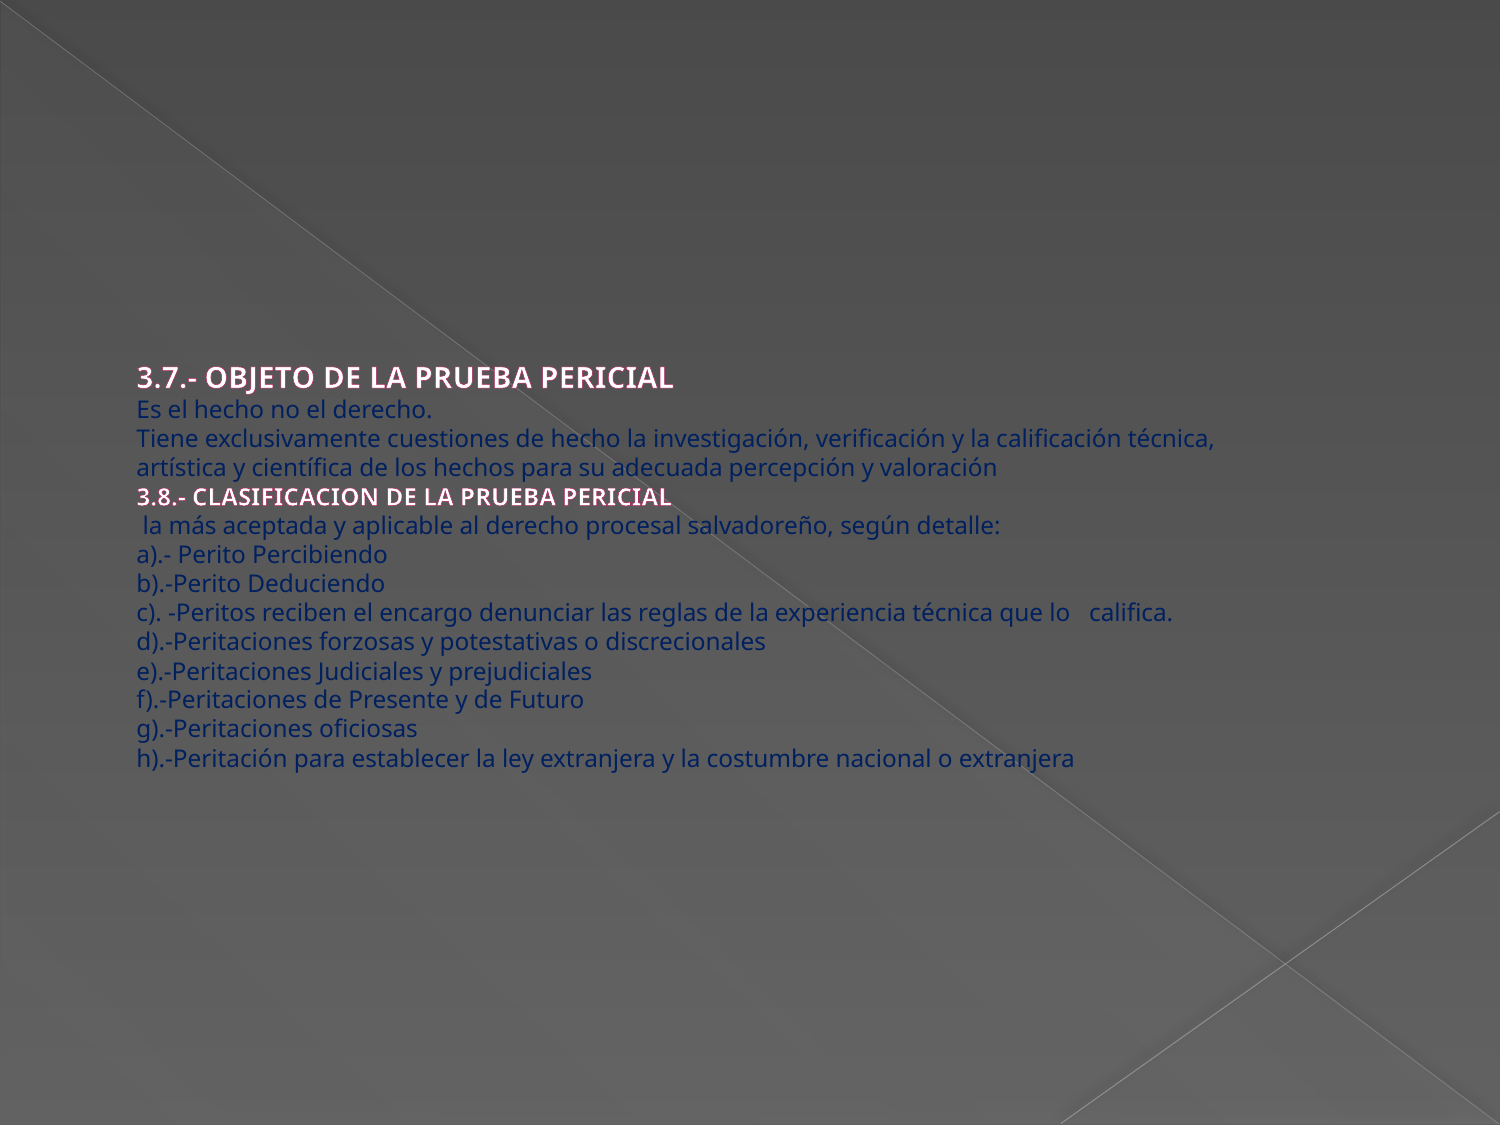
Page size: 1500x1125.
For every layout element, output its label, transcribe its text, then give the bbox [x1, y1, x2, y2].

title 3.7.- OBJETO DE LA PRUEBA PERICIAL Es el hecho no el derecho. Tiene exclusivamente cuestiones de hecho la investigación, verificación y la calificación técnica, artística y científica de los hechos para su adecuada percepción y valoración 3.8.- CLASIFICACION DE LA PRUEBA PERICIAL la más aceptada y aplicable al derecho procesal salvadoreño, según detalle: a).- Perito Percibiendo b).-Perito Deduciendo c). -Peritos reciben el encargo denunciar las reglas de la experiencia técnica que lo califica. d).-Peritaciones forzosas y potestativas o discrecionales e).-Peritaciones Judiciales y prejudiciales f).-Peritaciones de Presente y de Futuro g).-Peritaciones oficiosas h).-Peritación para establecer la ley extranjera y la costumbre nacional o extranjera [75, 0, 1258, 1125]
